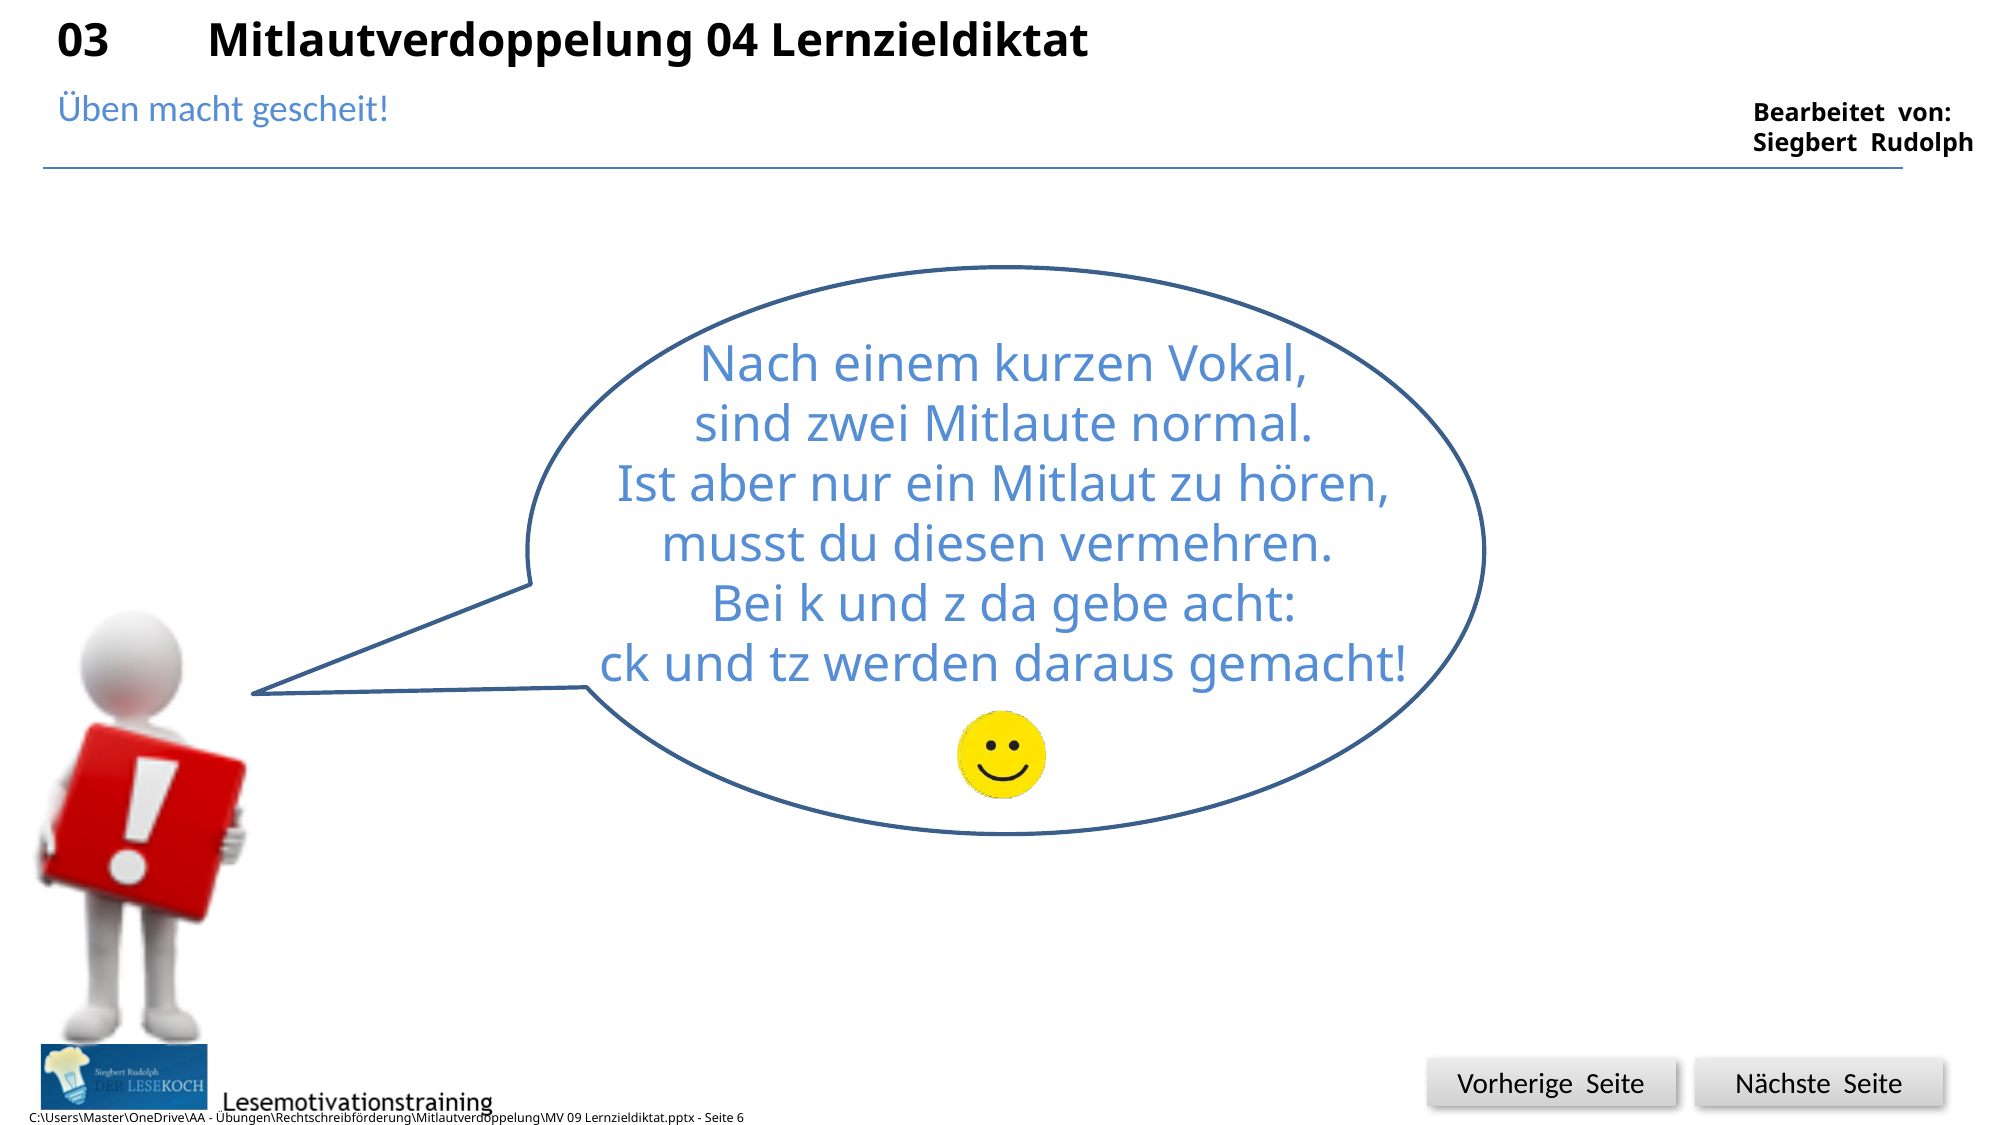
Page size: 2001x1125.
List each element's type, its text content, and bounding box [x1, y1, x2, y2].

text_box Nach einem kurzen Vokal, sind zwei Mitlaute normal. Ist aber nur ein Mitlaut zu hören, musst du diesen vermehren. Bei k und z da gebe acht: ck und tz werden daraus gemacht! [585, 324, 1424, 700]
text_box [596, 700, 1416, 837]
text_box 03 Mitlautverdoppelung 04 Lernzieldiktat [42, 3, 2000, 73]
text_box [296, 412, 585, 696]
picture [931, 703, 1071, 811]
text_box C:\Users\Master\OneDrive\AA - Übungen\Rechtschreibförderung\Mitlautverdoppelung\MV 09 Lernzieldiktat.pptx - Seite 6 [14, 1102, 759, 1125]
picture [0, 601, 508, 1102]
text_box [713, 265, 1299, 324]
text_box Üben macht gescheit! [42, 76, 1709, 137]
text_box [1424, 409, 1487, 692]
